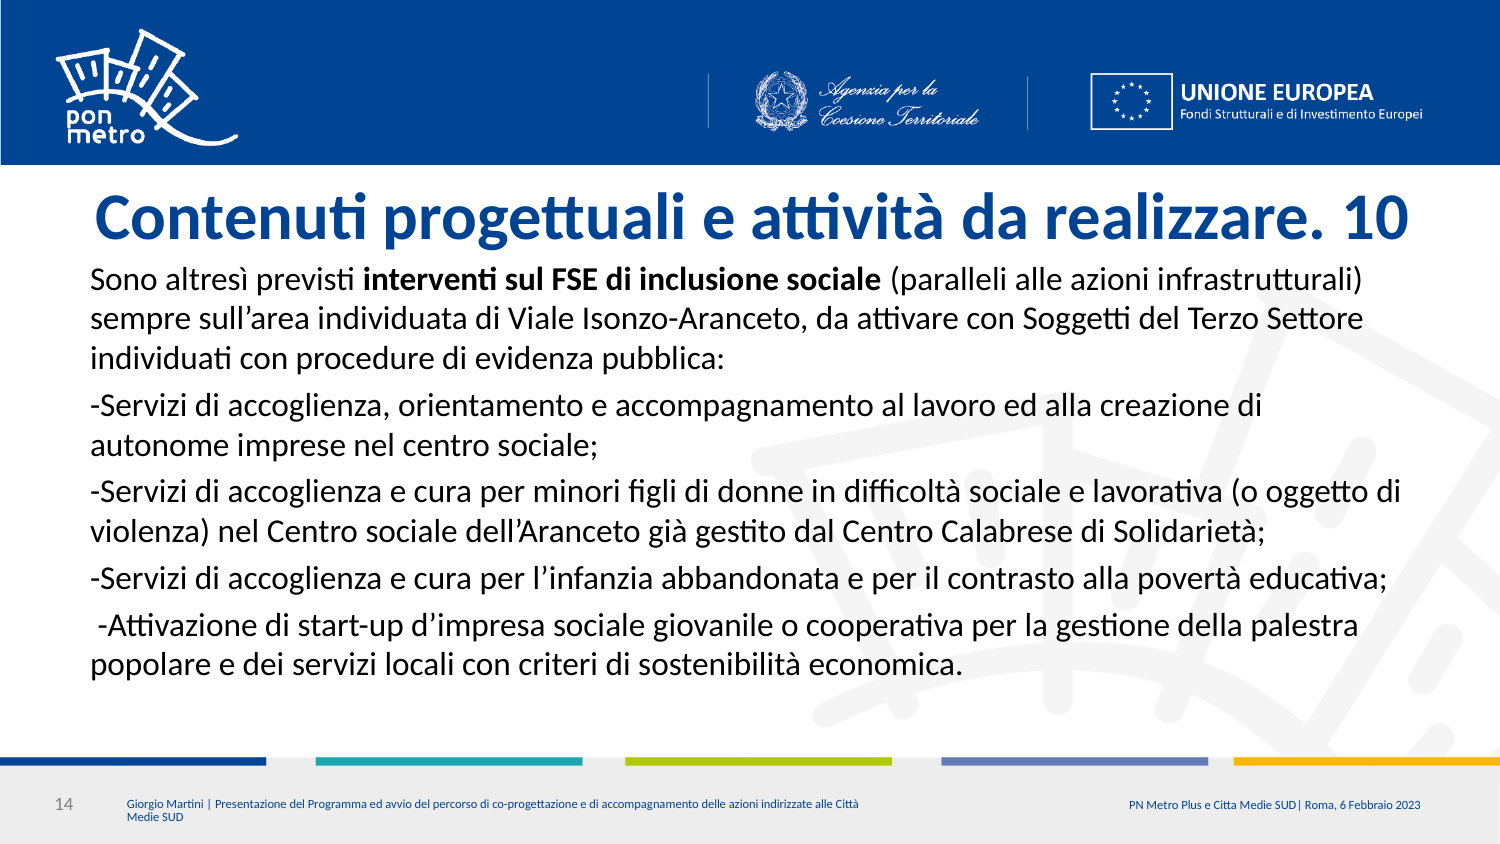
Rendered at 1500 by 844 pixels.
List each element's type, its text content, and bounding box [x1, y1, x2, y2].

picture [0, 256, 1500, 844]
picture [0, 0, 1500, 165]
title Contenuti progettuali e attività da realizzare. 10 [74, 185, 1426, 241]
list Sono altresì previsti interventi sul FSE di inclusione sociale (paralleli alle azioni infrastrutturali) sempre sull’area individuata di Viale Isonzo-Aranceto, da attivare con Soggetti del Terzo Settore individuati con procedure di evidenza pubblica: -Servizi di accoglienza, orientamento e accompagnamento al lavoro ed alla creazione di autonome imprese nel centro sociale; -Servizi di accoglienza e cura per minori figli di donne in difficoltà sociale e lavorativa (o oggetto di violenza) nel Centro sociale dell’Aranceto già gestito dal Centro Calabrese di Solidarietà; -Servizi di accoglienza e cura per l’infanzia abbandonata e per il contrasto alla povertà educativa; -Attivazione di start-up d’impresa sociale giovanile o cooperativa per la gestione della palestra popolare e dei servizi locali con criteri di sostenibilità economica. [74, 248, 1426, 724]
